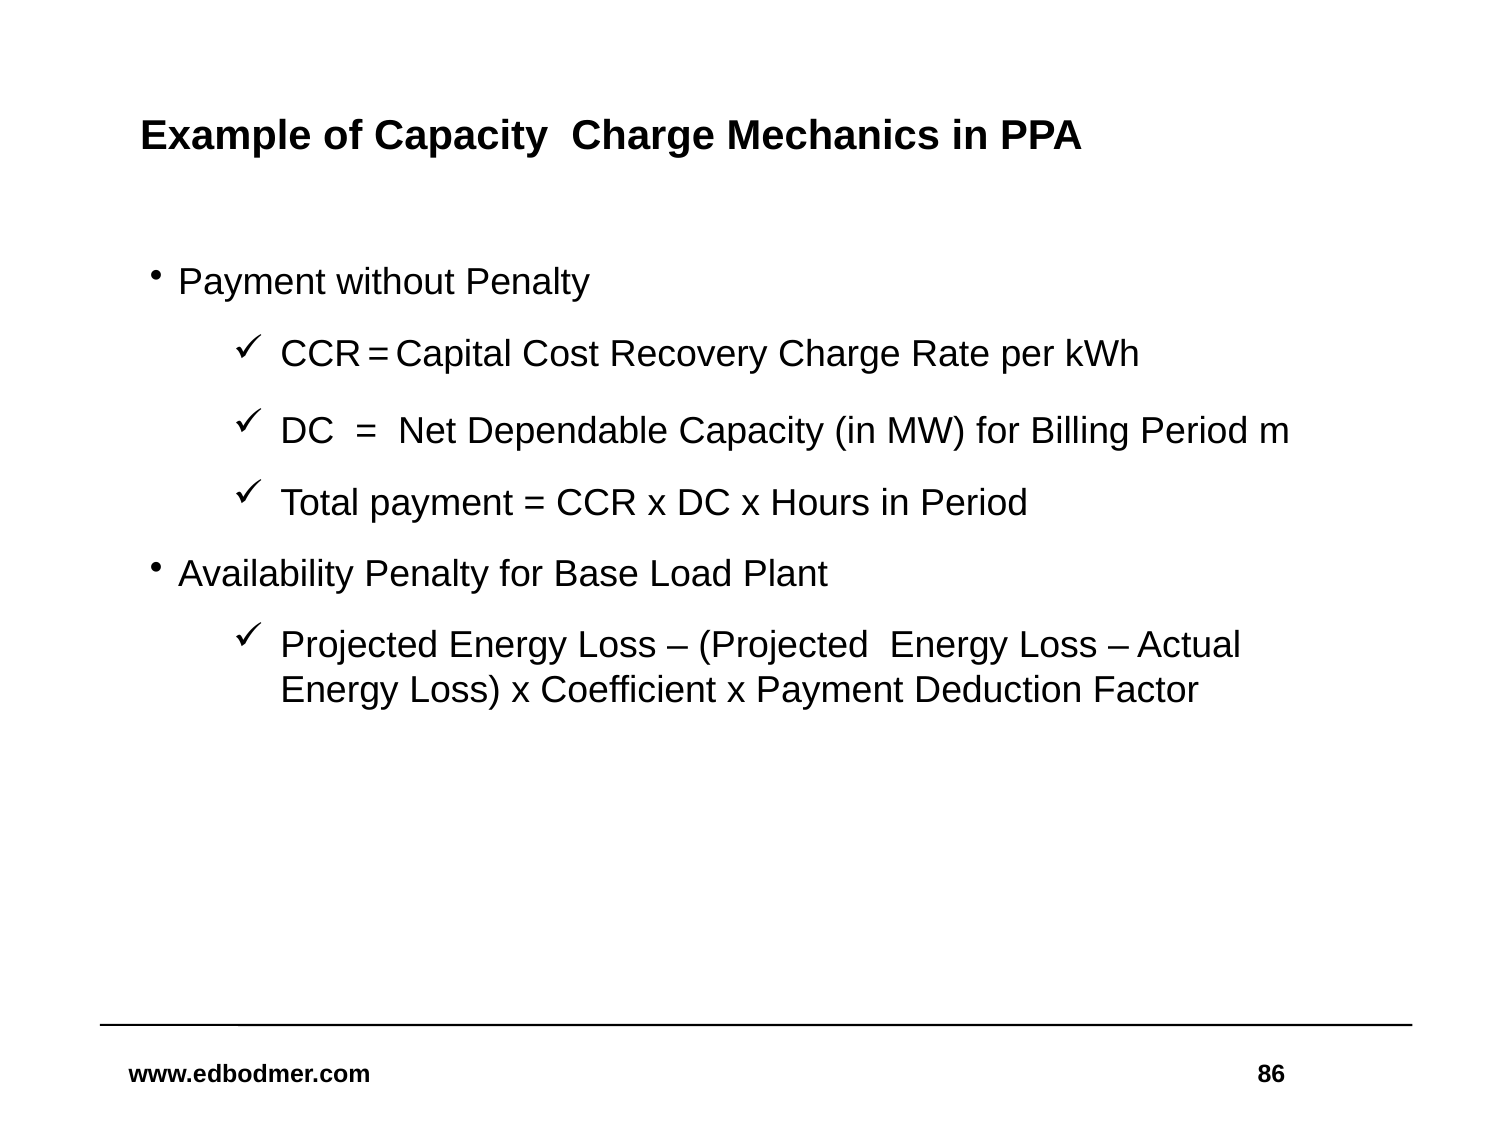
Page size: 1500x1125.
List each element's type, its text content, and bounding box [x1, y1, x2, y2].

title Example of Capacity Charge Mechanics in PPA [125, 99, 1288, 225]
list Payment without Penalty CCR = Capital Cost Recovery Charge Rate per kWh DC = Net Dependable Capacity (in MW) for Billing Period m Total payment = CCR x DC x Hours in Period Availability Penalty for Base Load Plant Projected Energy Loss – (Projected Energy Loss – Actual Energy Loss) x Coefficient x Payment Deduction Factor [125, 249, 1375, 1000]
